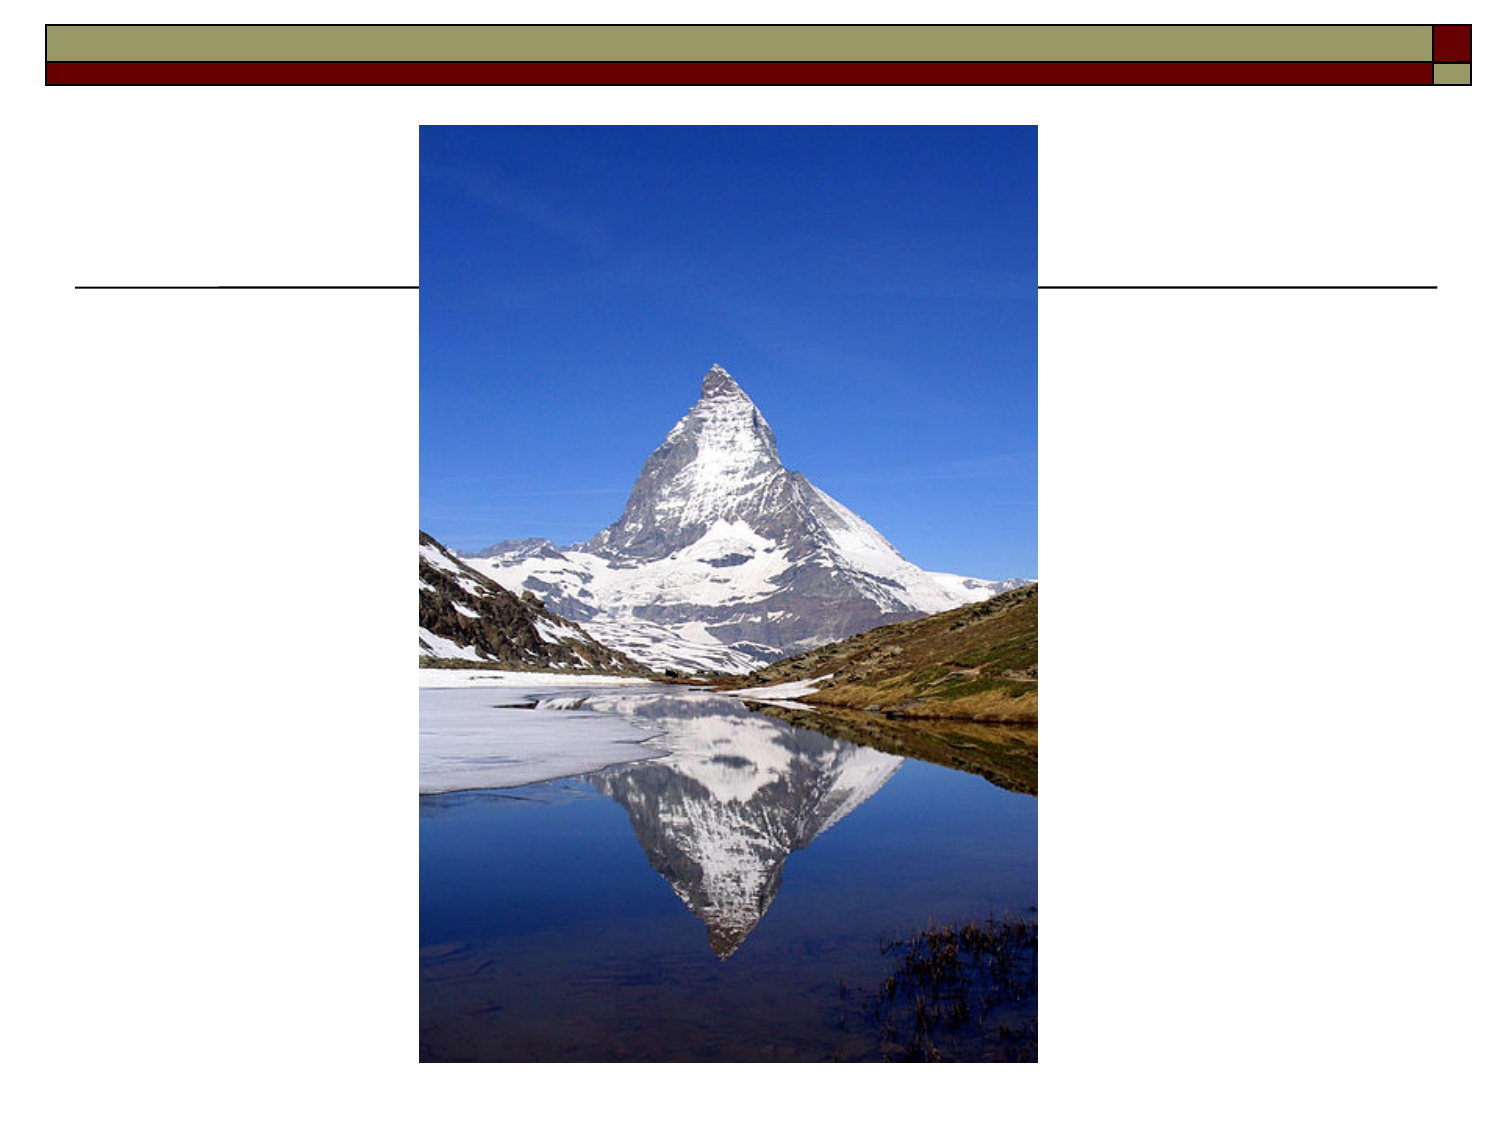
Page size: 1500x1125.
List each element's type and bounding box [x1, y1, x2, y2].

picture [418, 125, 1039, 1064]
